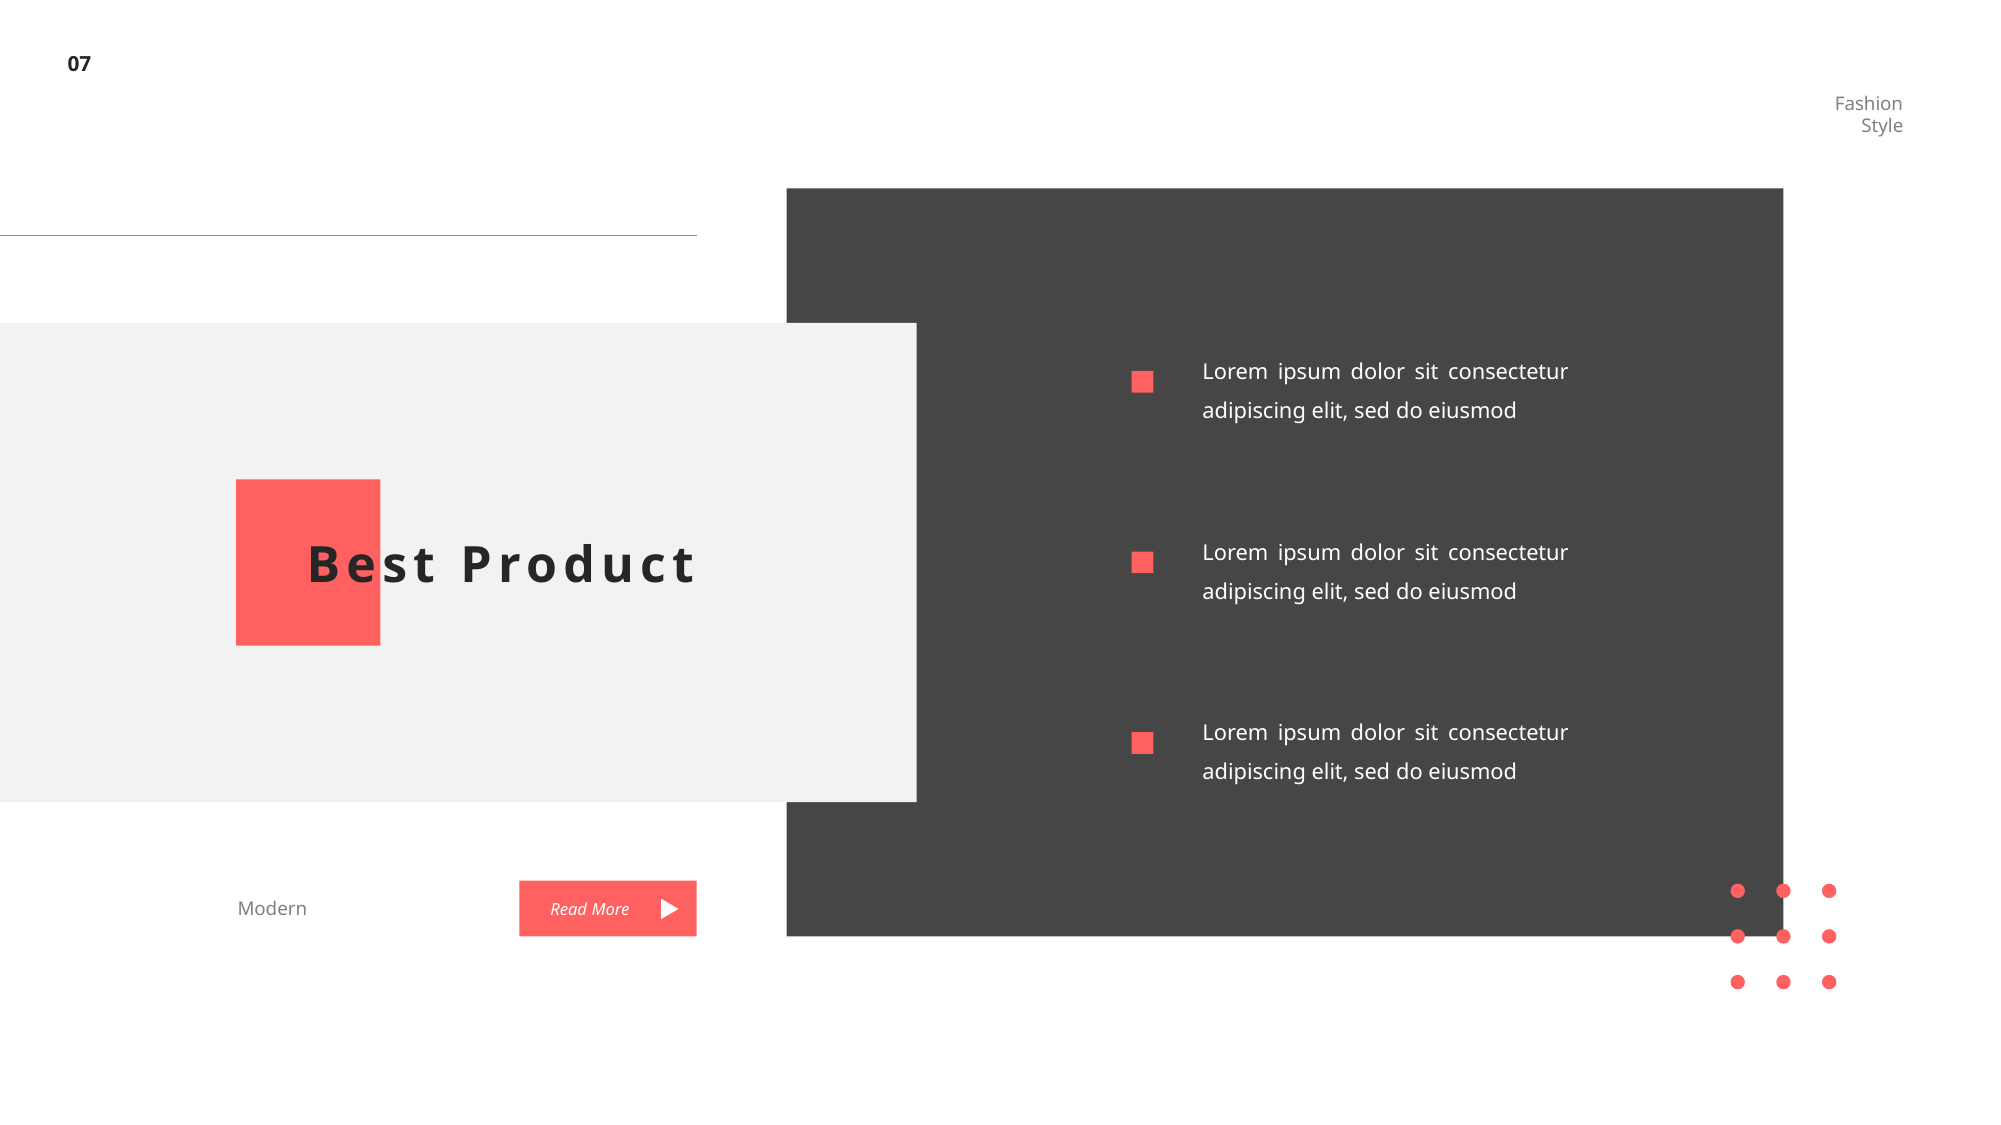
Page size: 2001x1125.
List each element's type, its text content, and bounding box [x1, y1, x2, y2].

text_box [1775, 973, 1792, 991]
text_box [1820, 973, 1838, 991]
text_box [1820, 928, 1838, 945]
text_box Read More [535, 891, 645, 926]
text_box [0, 322, 786, 803]
text_box Fashion Style [1788, 83, 1918, 144]
text_box [660, 896, 681, 921]
text_box [1820, 882, 1838, 900]
text_box Modern [222, 889, 353, 927]
text_box [1729, 973, 1746, 991]
text_box Best Product [291, 524, 748, 600]
text_box 07 [53, 43, 107, 84]
text_box [518, 880, 698, 938]
text_box [1784, 882, 1792, 899]
picture [786, 188, 1784, 937]
text_box [1775, 928, 1792, 945]
text_box [235, 478, 381, 647]
text_box [1729, 937, 1746, 945]
